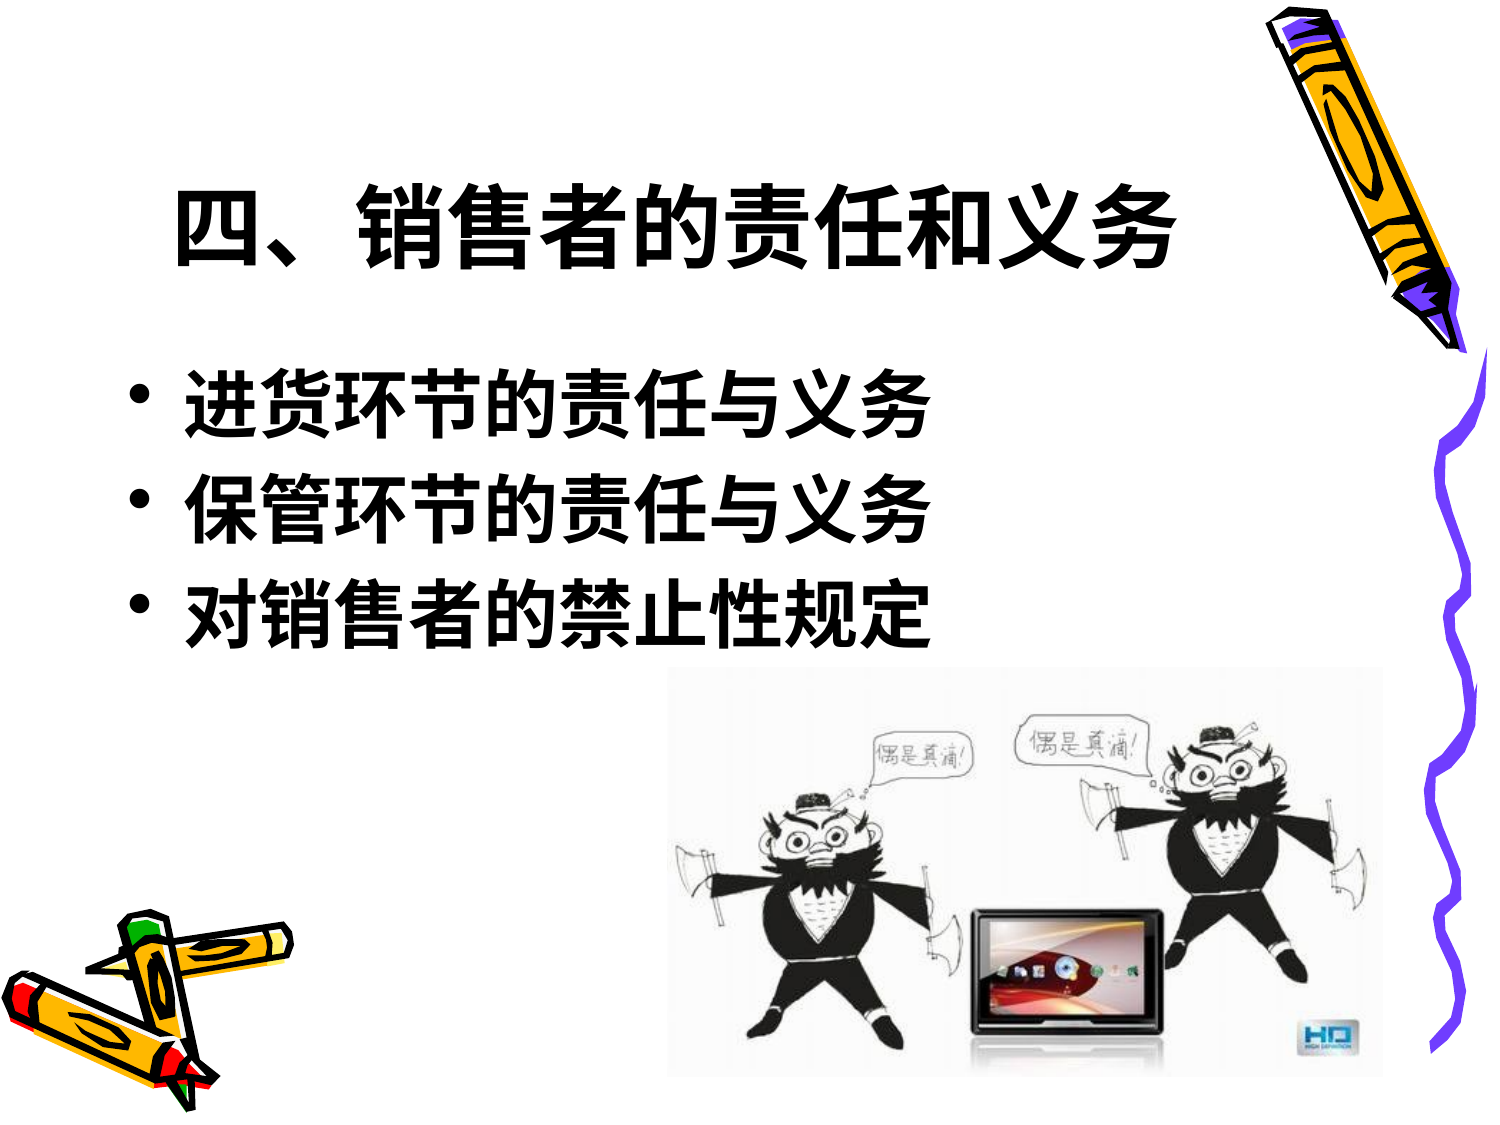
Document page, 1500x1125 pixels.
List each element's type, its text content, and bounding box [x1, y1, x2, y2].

title 四、销售者的责任和义务 [112, 24, 1240, 288]
picture [667, 667, 1384, 1078]
list 进货环节的责任与义务 保管环节的责任与义务 对销售者的禁止性规定 [112, 349, 1376, 901]
